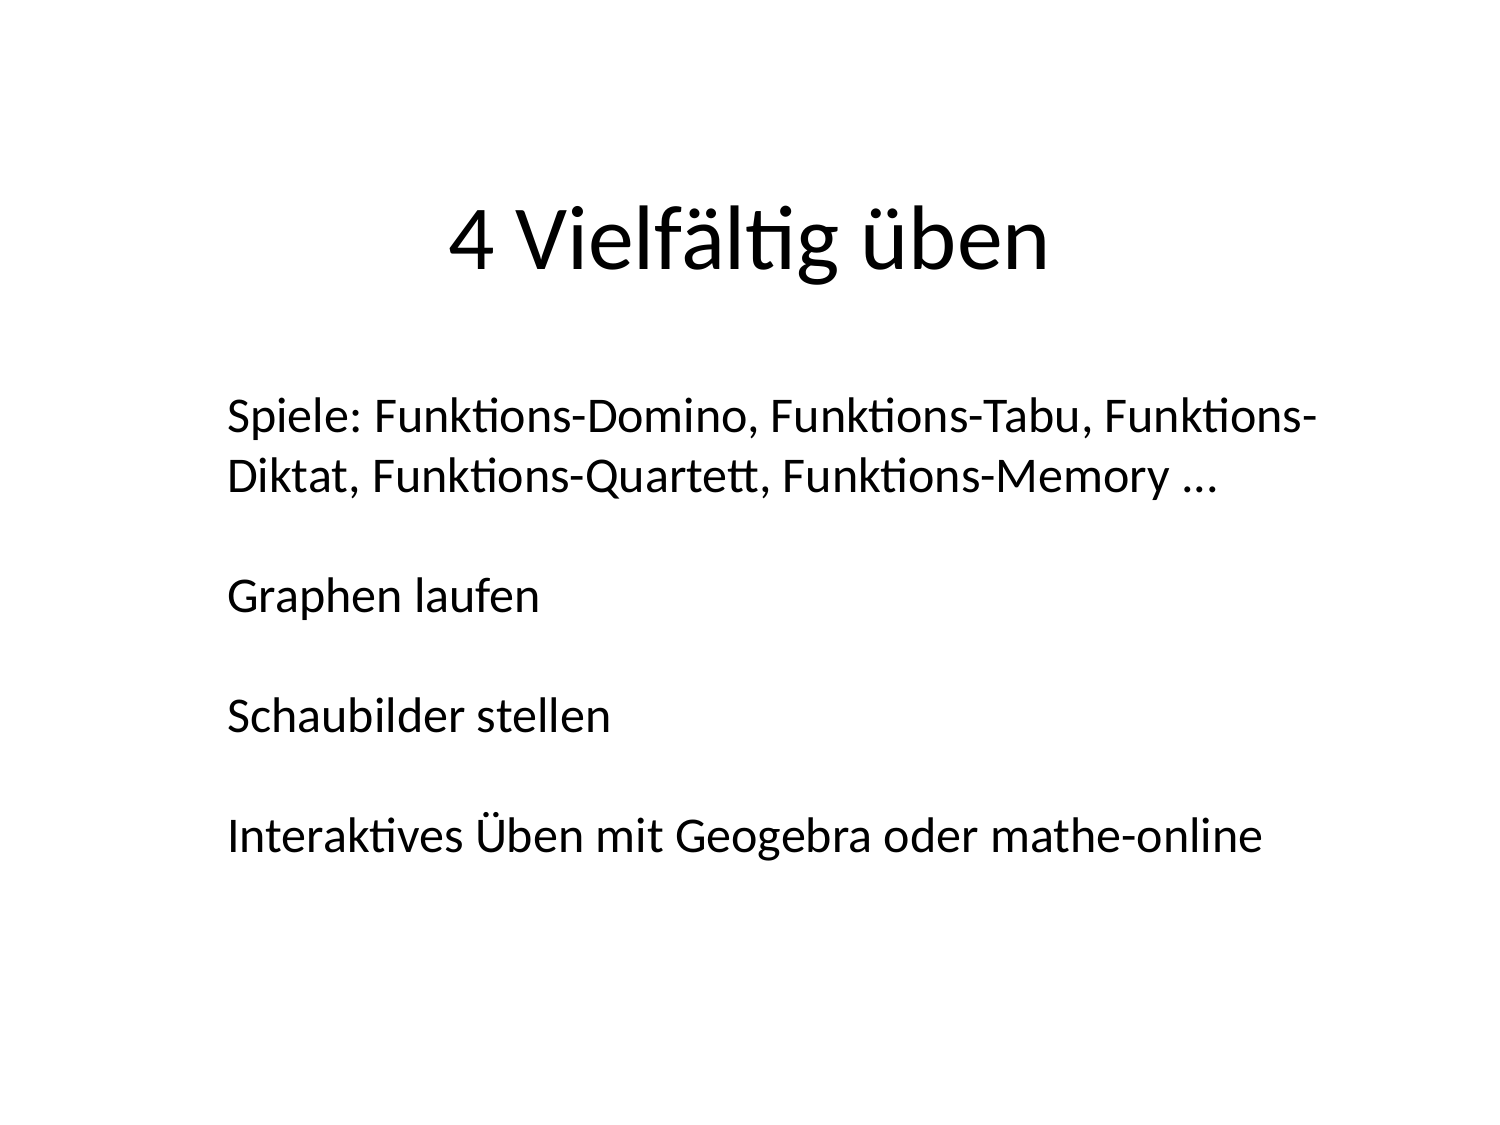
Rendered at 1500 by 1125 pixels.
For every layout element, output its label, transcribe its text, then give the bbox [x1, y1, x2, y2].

text_box Spiele: Funktions-Domino, Funktions-Tabu, Funktions-Diktat, Funktions-Quartett, Funktions-Memory ... Graphen laufen Schaubilder stellen Interaktives Üben mit Geogebra oder mathe-online [212, 374, 1375, 871]
text_box 4 Vielfältig üben [74, 138, 1425, 327]
